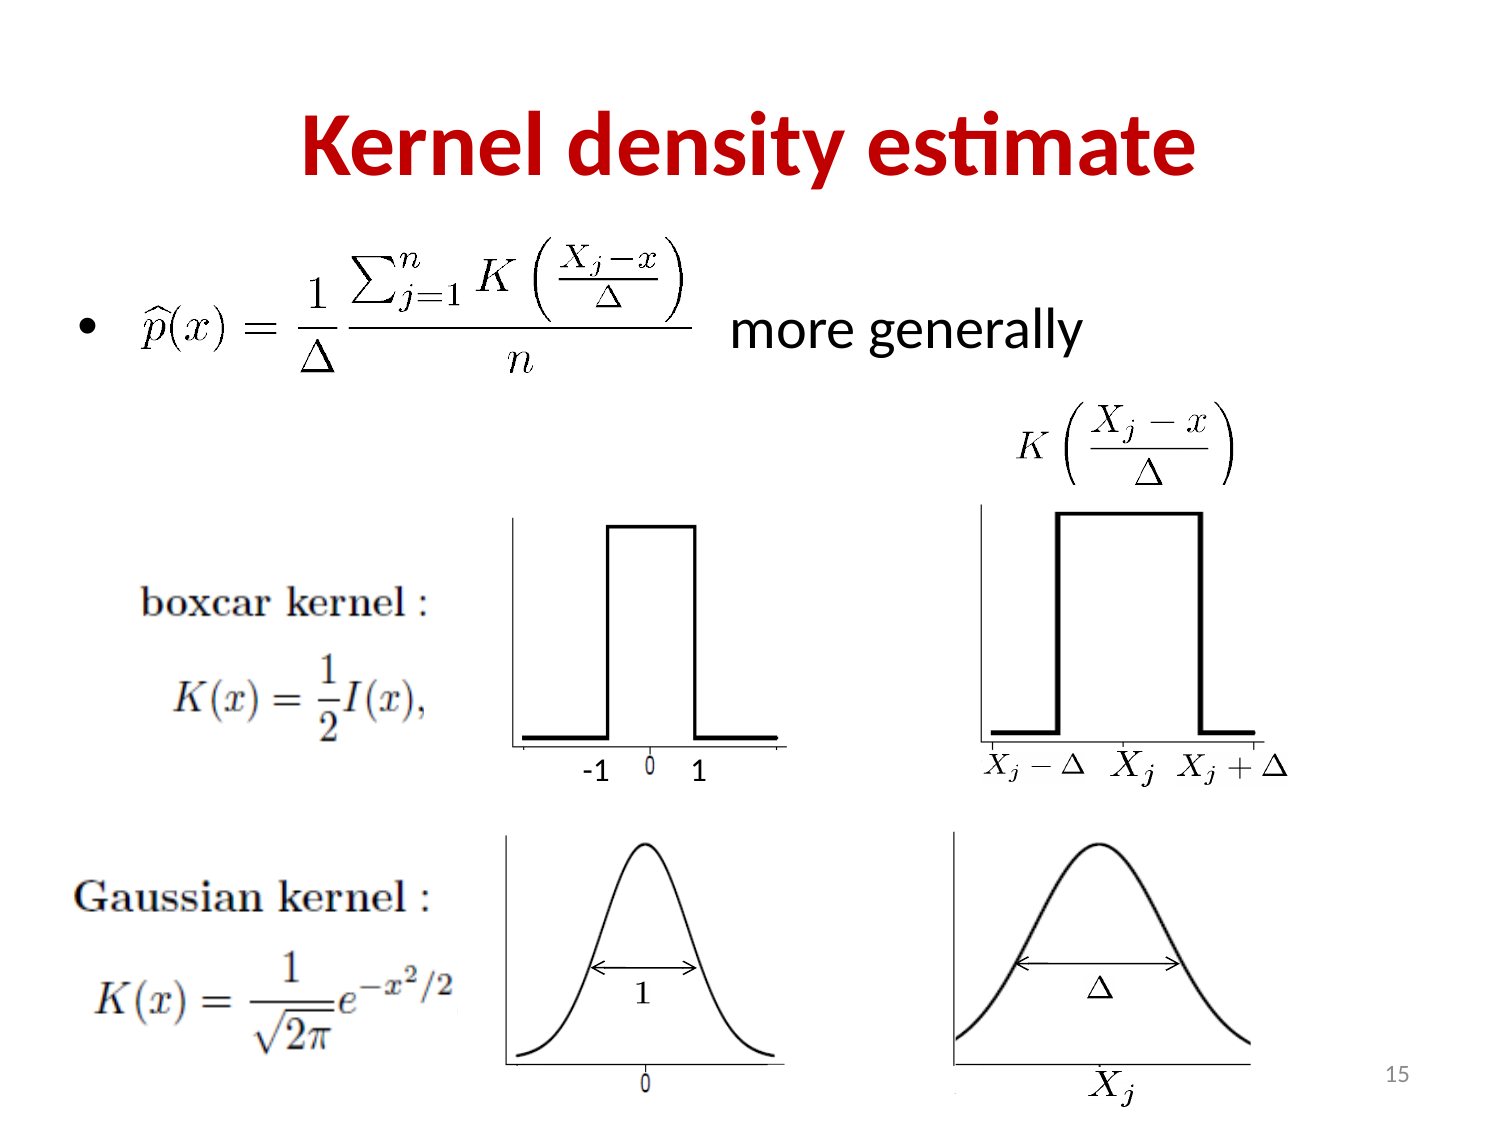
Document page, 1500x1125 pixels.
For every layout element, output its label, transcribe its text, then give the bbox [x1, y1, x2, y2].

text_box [49, 812, 1263, 1125]
list more generally [62, 282, 1438, 1025]
picture [496, 499, 801, 797]
title Kernel density estimate [75, 45, 1425, 233]
picture [131, 531, 439, 754]
slide_number 15 [1267, 1042, 1425, 1103]
picture [137, 232, 695, 376]
picture [965, 398, 1288, 793]
